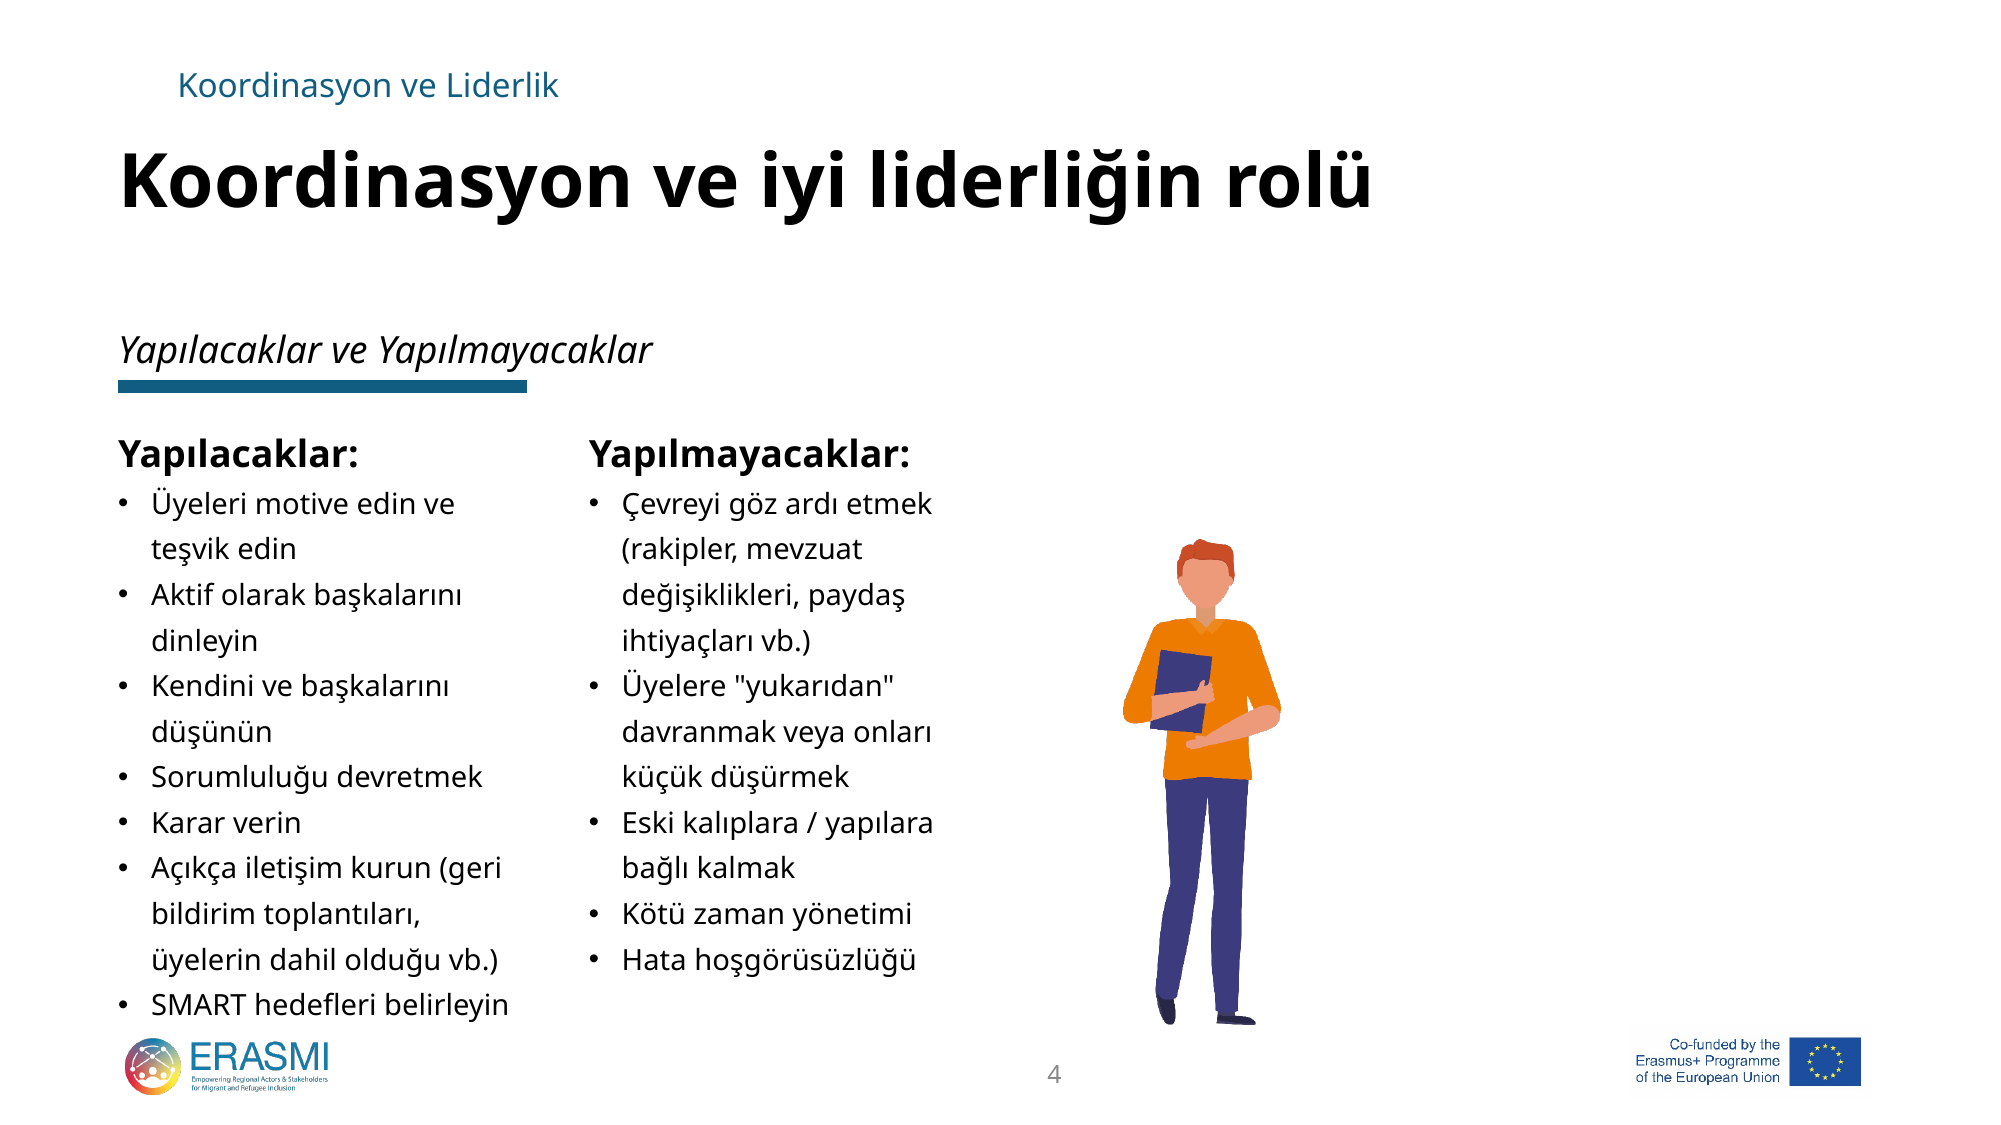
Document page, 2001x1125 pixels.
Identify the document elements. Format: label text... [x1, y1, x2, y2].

picture [1630, 1025, 1872, 1098]
list Yapılacaklar: Üyeleri motive edin ve teşvik edin Aktif olarak başkalarını dinleyin Kendini ve başkalarını düşünün Sorumluluğu devretmek Karar verin Açıkça iletişim kurun (geri bildirim toplantıları, üyelerin dahil olduğu vb.) SMART hedefleri belirleyin Yapılmayacaklar: Çevreyi göz ardı etmek (rakipler, mevzuat değişiklikleri, paydaş ihtiyaçları vb.) Üyelere "yukarıdan" davranmak veya onları küçük düşürmek Eski kalıplara / yapılara bağlı kalmak Kötü zaman yönetimi Hata hoşgörüsüzlüğü [117, 415, 1472, 1125]
title Koordinasyon ve iyi liderliğin rolü [117, 138, 1649, 297]
list Yapılacaklar ve Yapılmayacaklar [117, 311, 806, 371]
picture [1123, 539, 1281, 1025]
